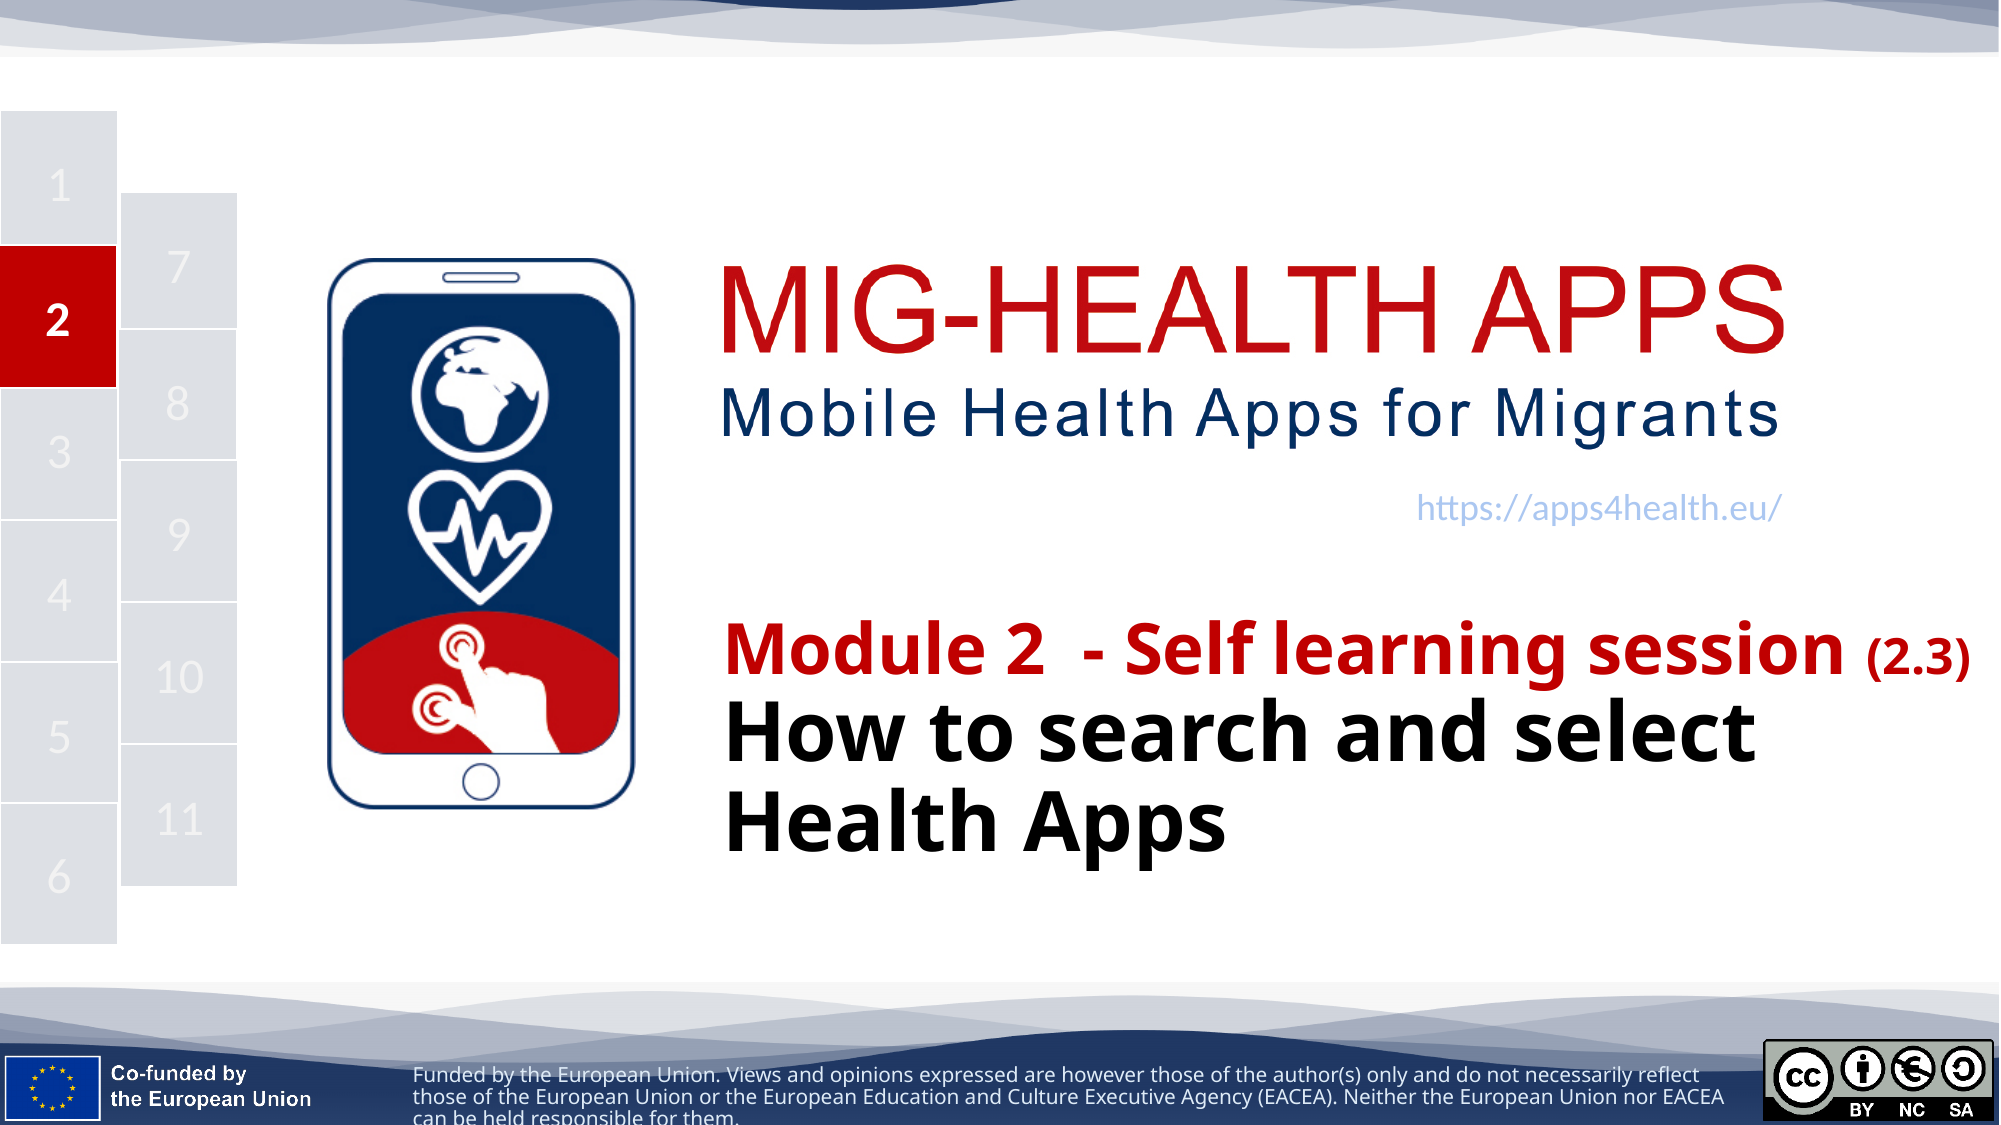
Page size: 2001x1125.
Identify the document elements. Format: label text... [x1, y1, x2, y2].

text_box 8 [117, 328, 238, 473]
text_box 6 [0, 802, 119, 946]
text_box 2 [0, 244, 118, 389]
text_box 5 [0, 661, 119, 802]
text_box 7 [119, 191, 239, 336]
picture [327, 258, 636, 811]
picture [706, 186, 1784, 528]
text_box 11 [119, 743, 239, 888]
text_box https://apps4health.eu/ [797, 475, 1798, 536]
text_box 4 [0, 519, 119, 661]
text_box 3 [0, 389, 118, 519]
text_box 1 [0, 109, 119, 254]
picture [0, 0, 1999, 57]
text_box 10 [119, 601, 239, 743]
text_box 9 [118, 459, 239, 603]
picture [0, 982, 1999, 1125]
text_box Module 2 - Self learning session (2.3) How to search and select Health Apps [707, 576, 1994, 908]
